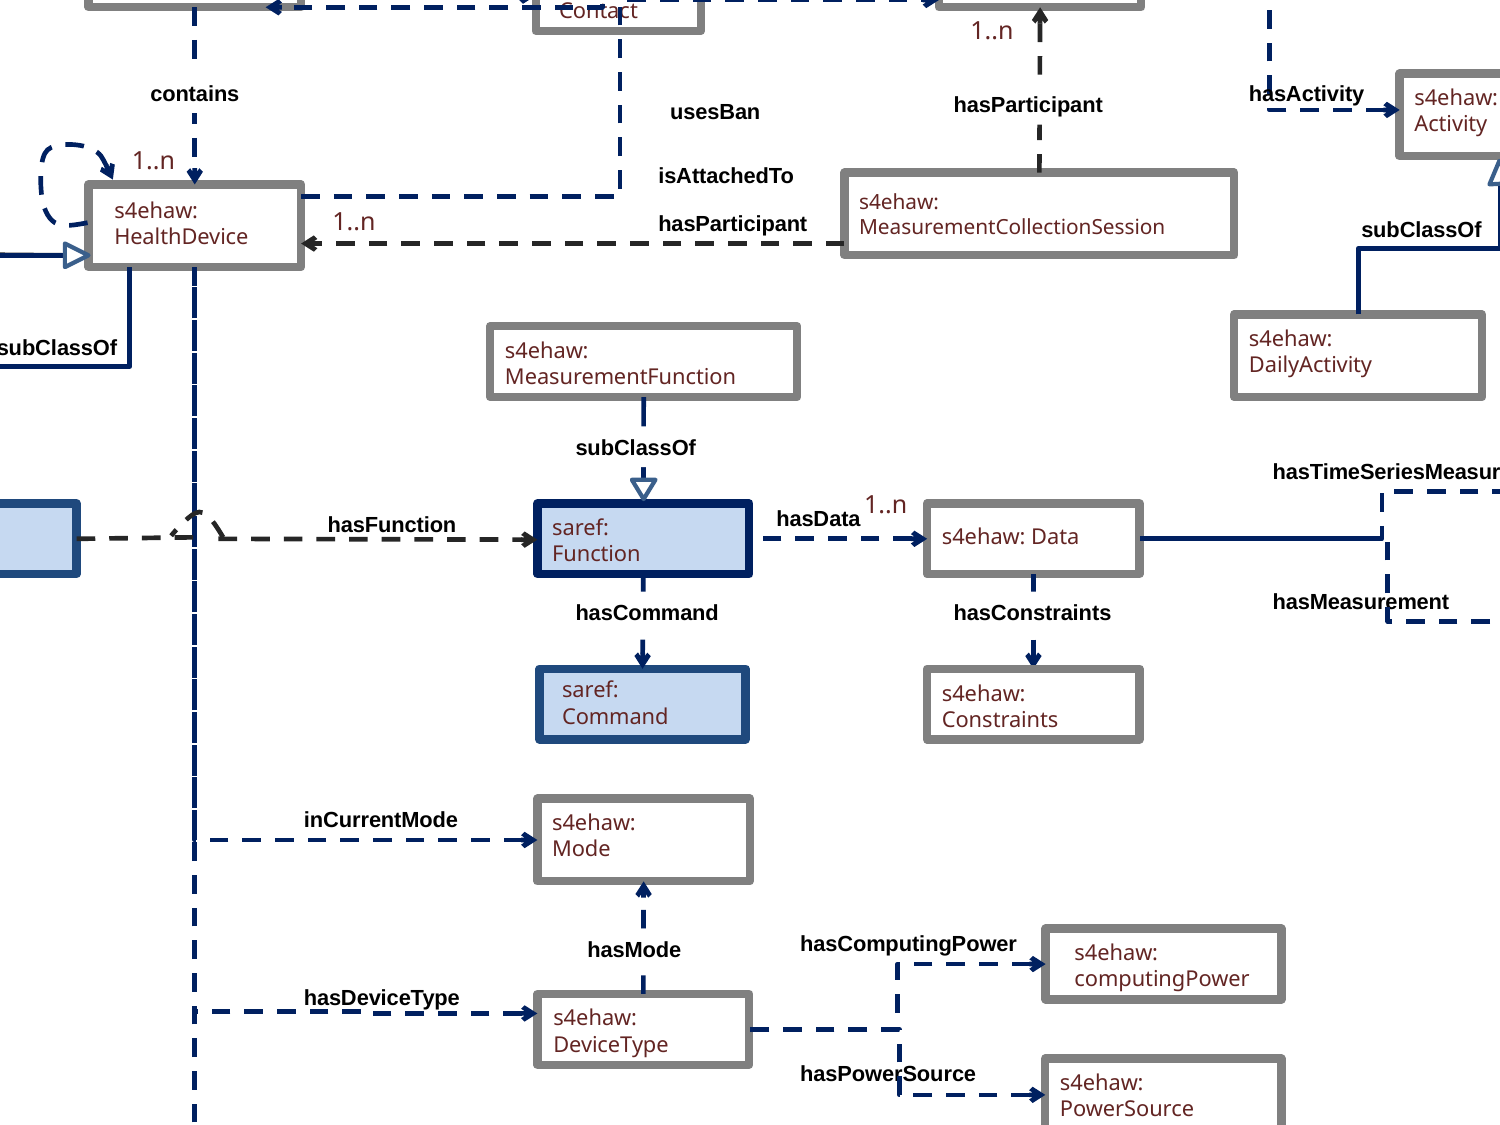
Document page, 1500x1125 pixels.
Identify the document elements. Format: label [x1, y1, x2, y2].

text_box [0, 0, 1500, 1125]
